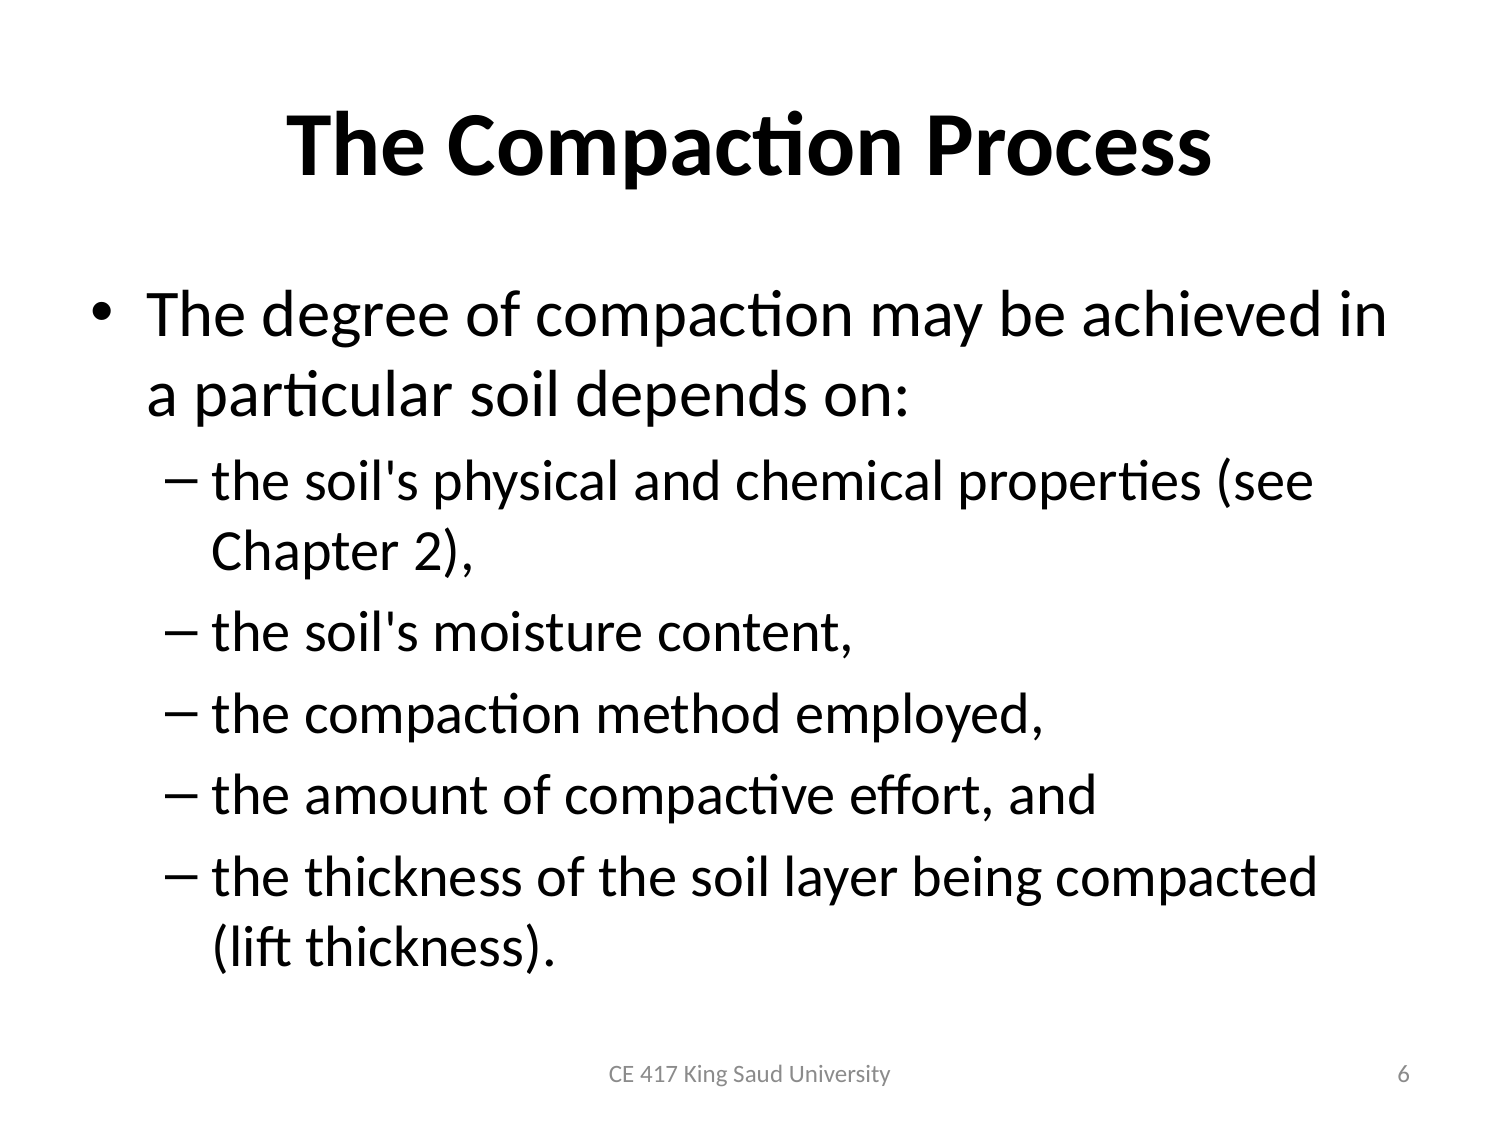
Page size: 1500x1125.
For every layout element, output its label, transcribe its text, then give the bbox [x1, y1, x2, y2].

list The degree of compaction may be achieved in a particular soil depends on: the soil's physical and chemical properties (see Chapter 2), the soil's moisture content, the compaction method employed, the amount of compactive effort, and the thickness of the soil layer being compacted (lift thickness). [75, 262, 1425, 1005]
slide_number 6 [1074, 1042, 1425, 1103]
title The Compaction Process [75, 45, 1425, 233]
footer CE 417 King Saud University [512, 1042, 988, 1103]
